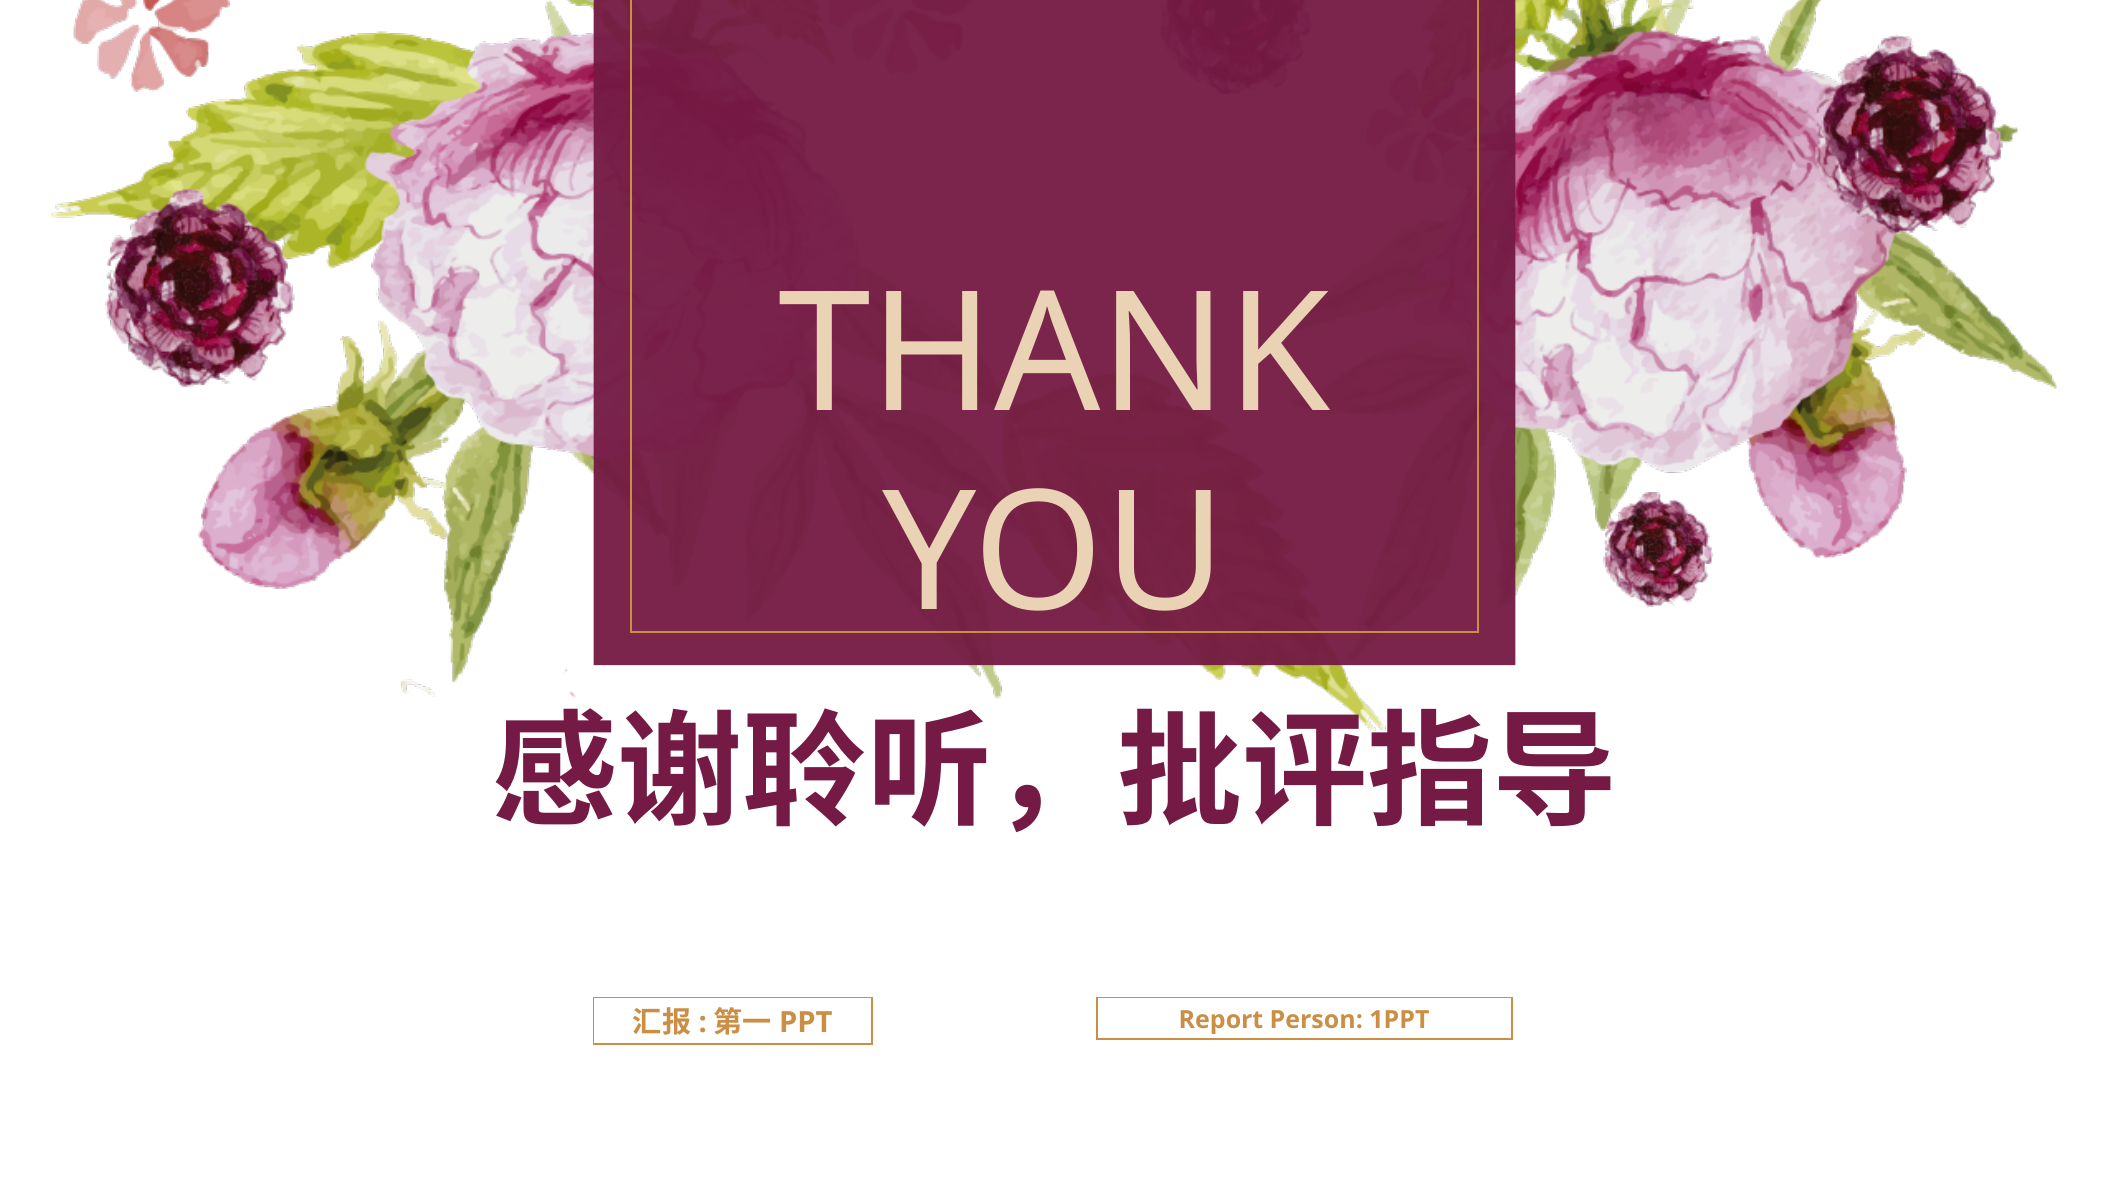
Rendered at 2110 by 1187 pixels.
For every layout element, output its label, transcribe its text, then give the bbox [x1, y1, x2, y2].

text_box [0, 0, 2110, 1187]
text_box 汇报:第一PPT [593, 997, 872, 1045]
text_box Report Person: 1PPT [1097, 997, 1512, 1040]
text_box [593, 0, 1517, 666]
text_box [630, 0, 1479, 633]
text_box THANK YOU [659, 633, 1450, 644]
text_box 感谢聆听，批评指导 [381, 690, 1729, 841]
